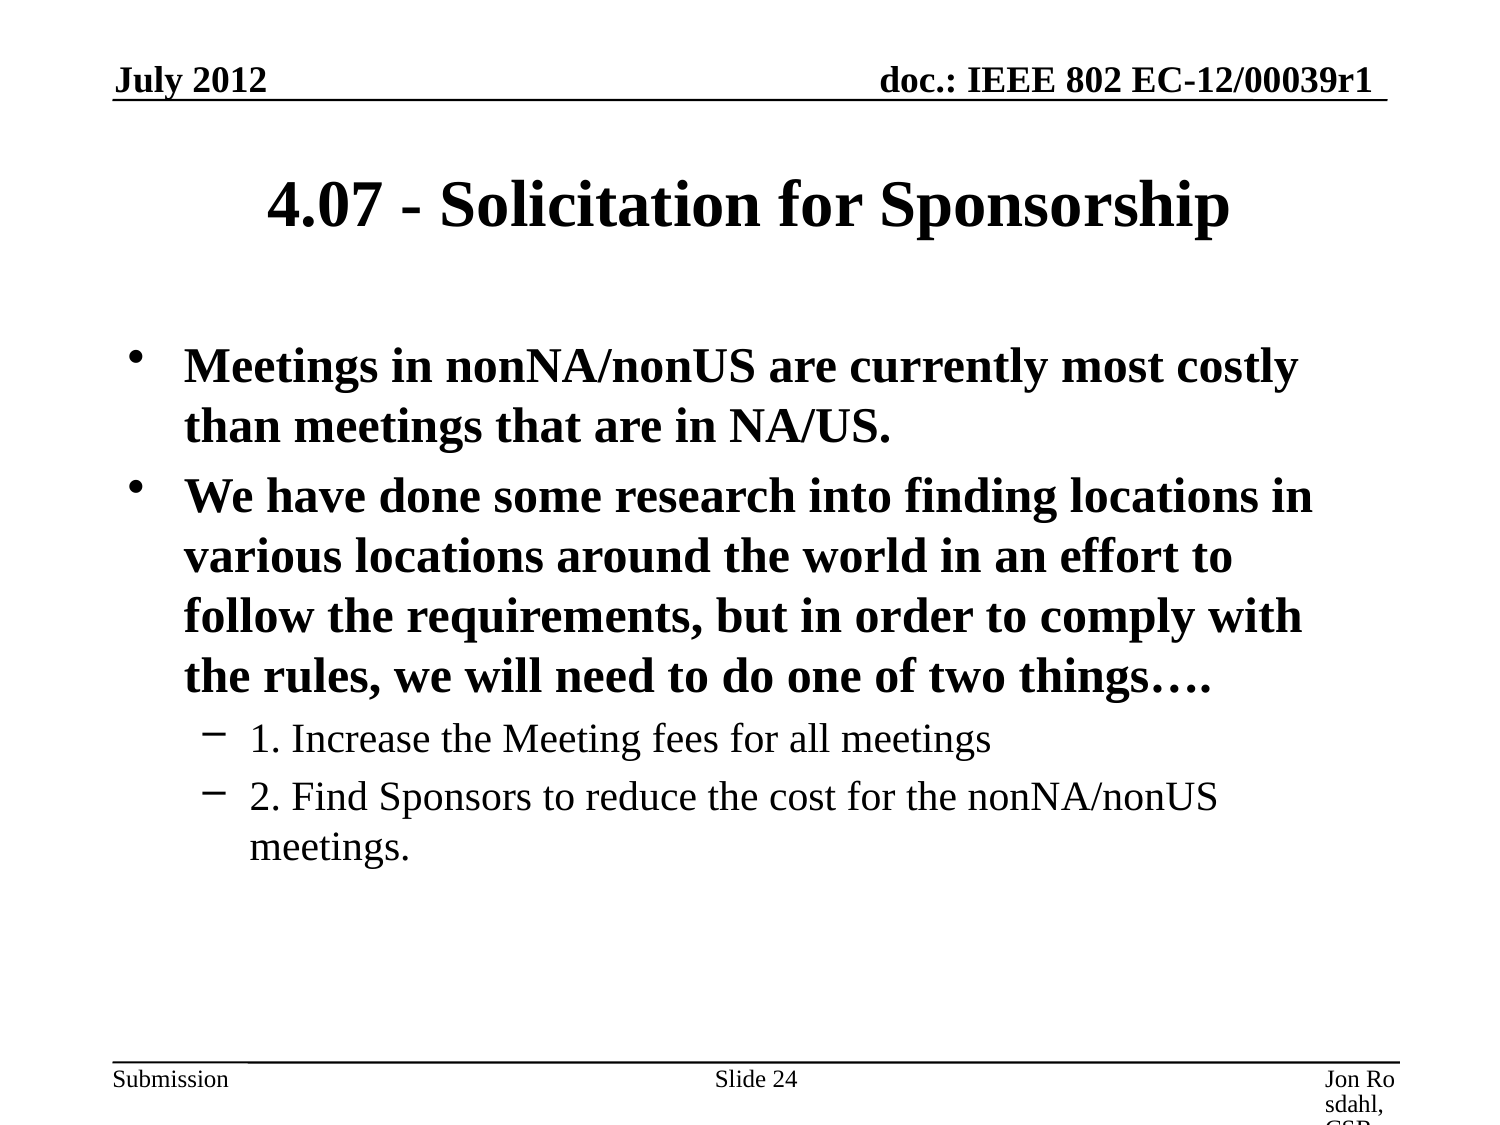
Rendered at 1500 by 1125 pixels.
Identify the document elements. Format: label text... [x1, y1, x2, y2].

list Meetings in nonNA/nonUS are currently most costly than meetings that are in NA/US. We have done some research into finding locations in various locations around the world in an effort to follow the requirements, but in order to comply with the rules, we will need to do one of two things…. 1. Increase the Meeting fees for all meetings 2. Find Sponsors to reduce the cost for the nonNA/nonUS meetings. [112, 324, 1388, 1001]
slide_number Slide 24 [712, 1061, 800, 1093]
footer Jon Rosdahl, CSR [1324, 1061, 1402, 1093]
title 4.07 - Solicitation for Sponsorship [112, 112, 1388, 288]
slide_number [114, 54, 290, 101]
